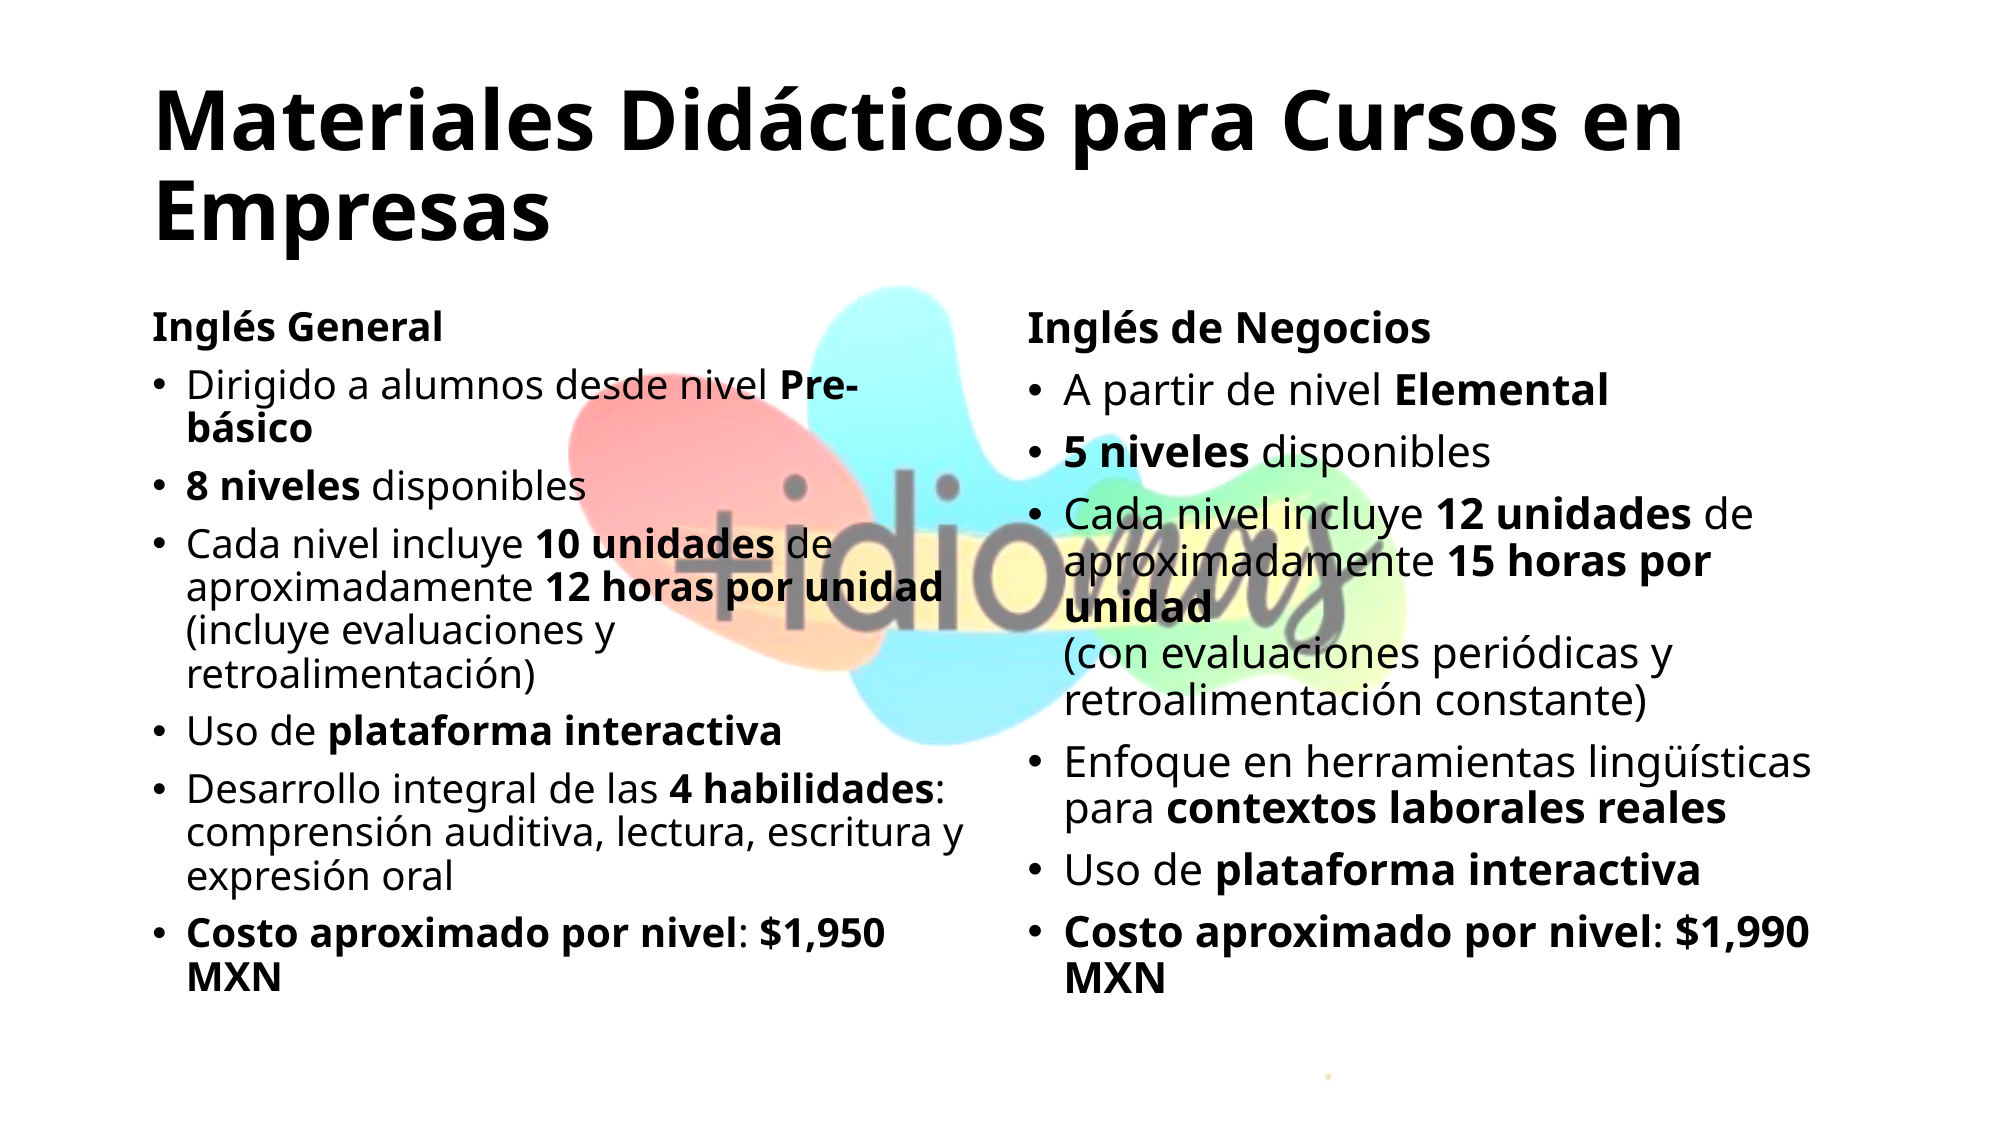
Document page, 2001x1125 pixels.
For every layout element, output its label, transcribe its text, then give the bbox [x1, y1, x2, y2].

title Materiales Didácticos para Cursos en Empresas [1481, 59, 1863, 278]
list Inglés General Dirigido a alumnos desde nivel Pre-básico 8 niveles disponibles Cada nivel incluye 10 unidades de aproximadamente 12 horas por unidad (incluye evaluaciones y retroalimentación) Uso de plataforma interactiva Desarrollo integral de las 4 habilidades: comprensión auditiva, lectura, escritura y expresión oral Costo aproximado por nivel: $1,950 MXN [137, 299, 519, 1014]
list Inglés de Negocios A partir de nivel Elemental 5 niveles disponibles Cada nivel incluye 12 unidades de aproximadamente 15 horas por unidad (con evaluaciones periódicas y retroalimentación constante) Enfoque en herramientas lingüísticas para contextos laborales reales Uso de plataforma interactiva Costo aproximado por nivel: $1,990 MXN [1481, 299, 1863, 1014]
picture [519, 0, 1481, 1096]
title Materiales Didácticos para Cursos en Empresas [137, 59, 519, 278]
